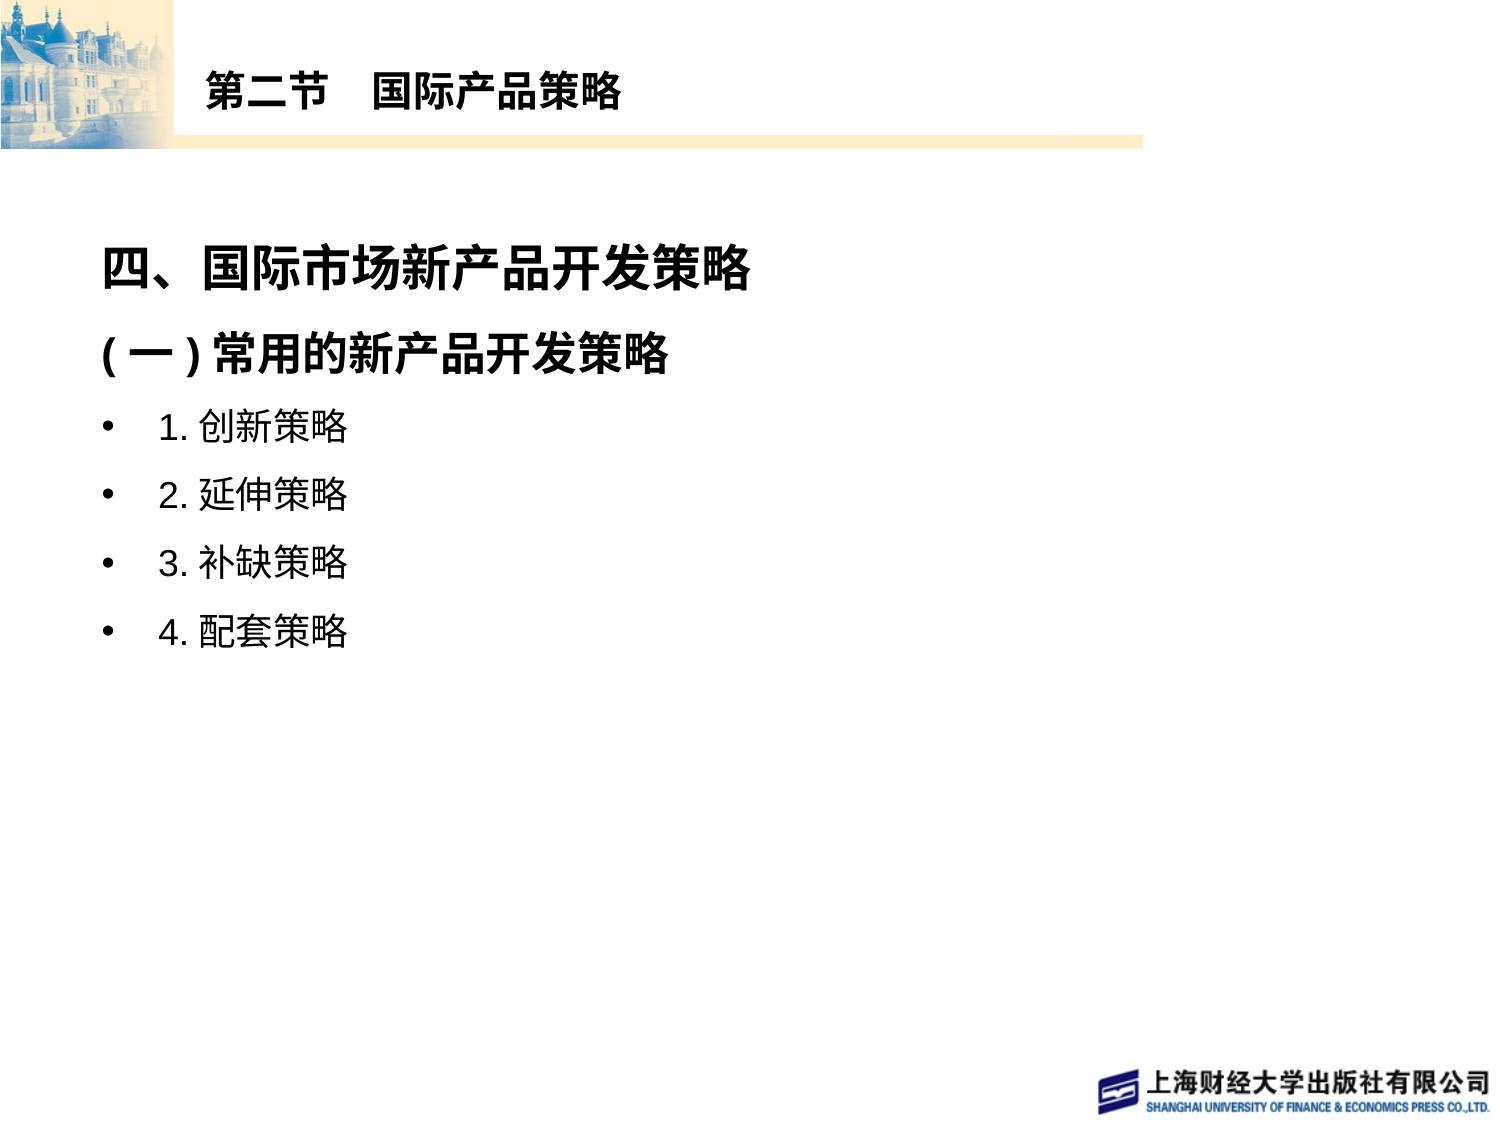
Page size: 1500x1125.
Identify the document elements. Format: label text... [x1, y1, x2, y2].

picture [1097, 1065, 1494, 1120]
picture [0, 0, 1143, 149]
list 四、国际市场新产品开发策略 (一)常用的新产品开发策略 1.创新策略 2.延伸策略 3.补缺策略 4.配套策略 [86, 207, 1425, 1071]
title 第二节 国际产品策略 [189, 36, 1262, 143]
